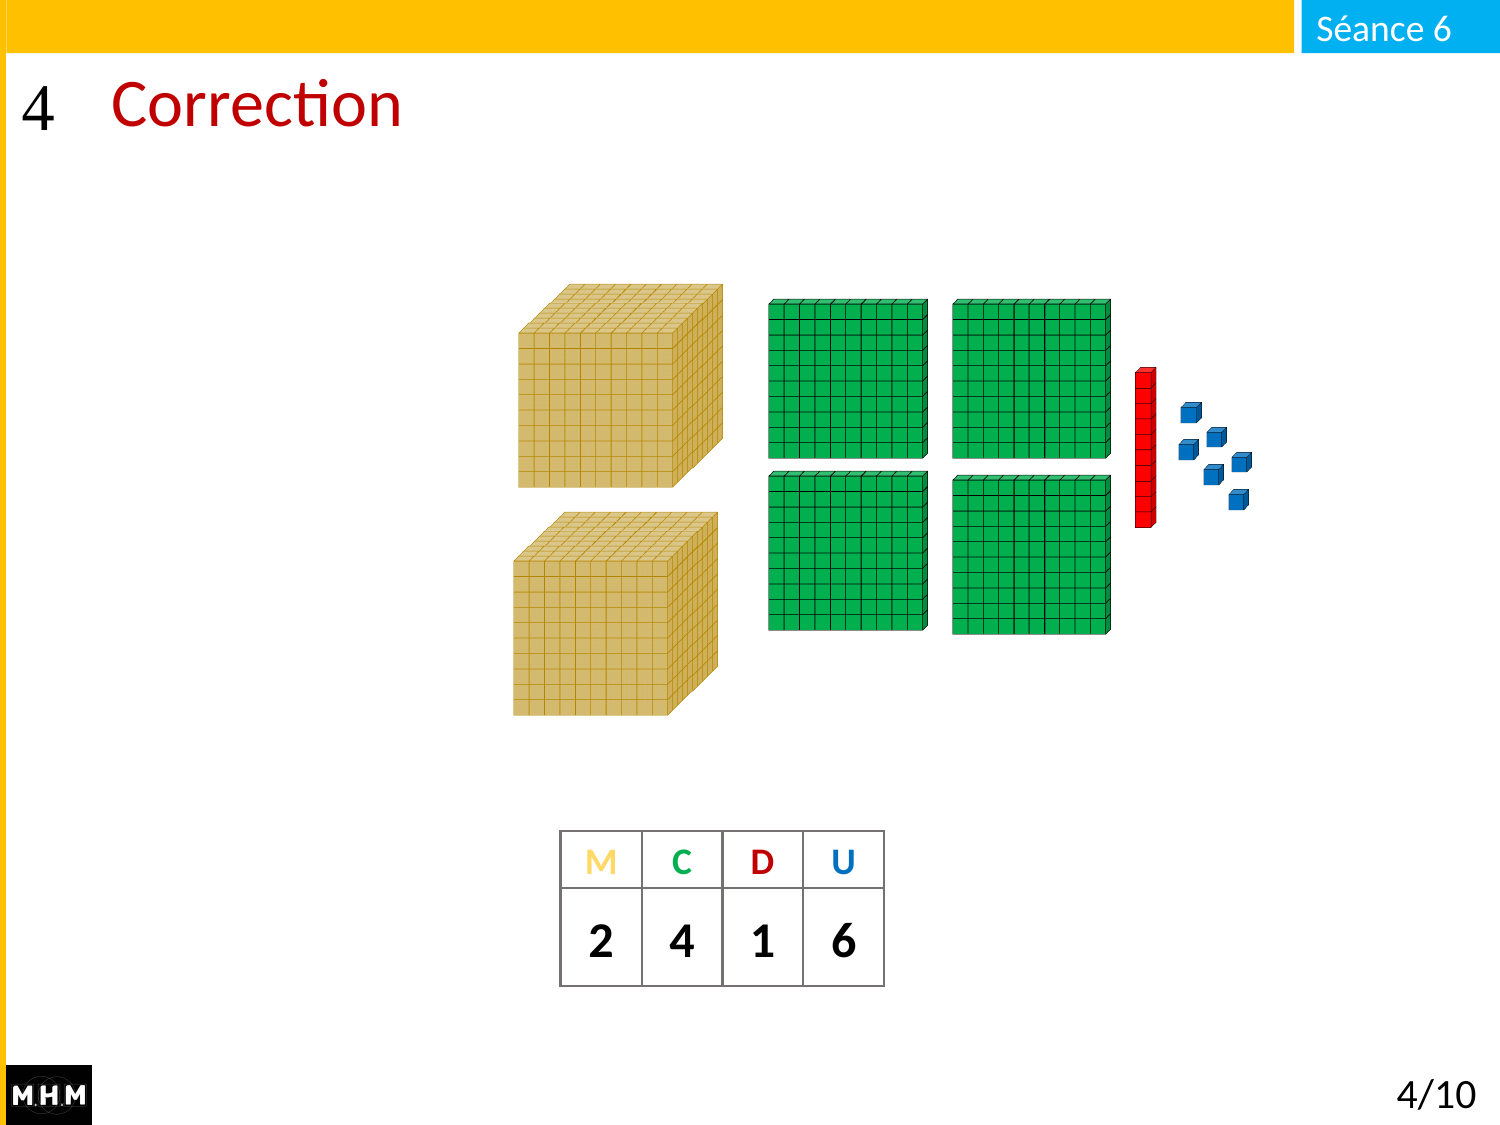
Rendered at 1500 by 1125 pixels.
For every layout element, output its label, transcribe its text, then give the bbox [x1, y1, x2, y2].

picture [1202, 463, 1225, 486]
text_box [560, 831, 885, 987]
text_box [511, 510, 719, 717]
picture [1177, 438, 1200, 461]
picture [950, 297, 1112, 460]
picture [1133, 366, 1158, 529]
picture [950, 472, 1112, 636]
picture [1179, 401, 1203, 424]
picture [766, 469, 929, 632]
picture [1229, 451, 1253, 474]
title Correction [96, 60, 1391, 150]
picture [766, 297, 929, 460]
picture [1204, 426, 1228, 449]
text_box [516, 282, 724, 489]
list 4/10 [1373, 1064, 1500, 1125]
picture [1227, 488, 1250, 511]
picture [6, 1065, 92, 1125]
